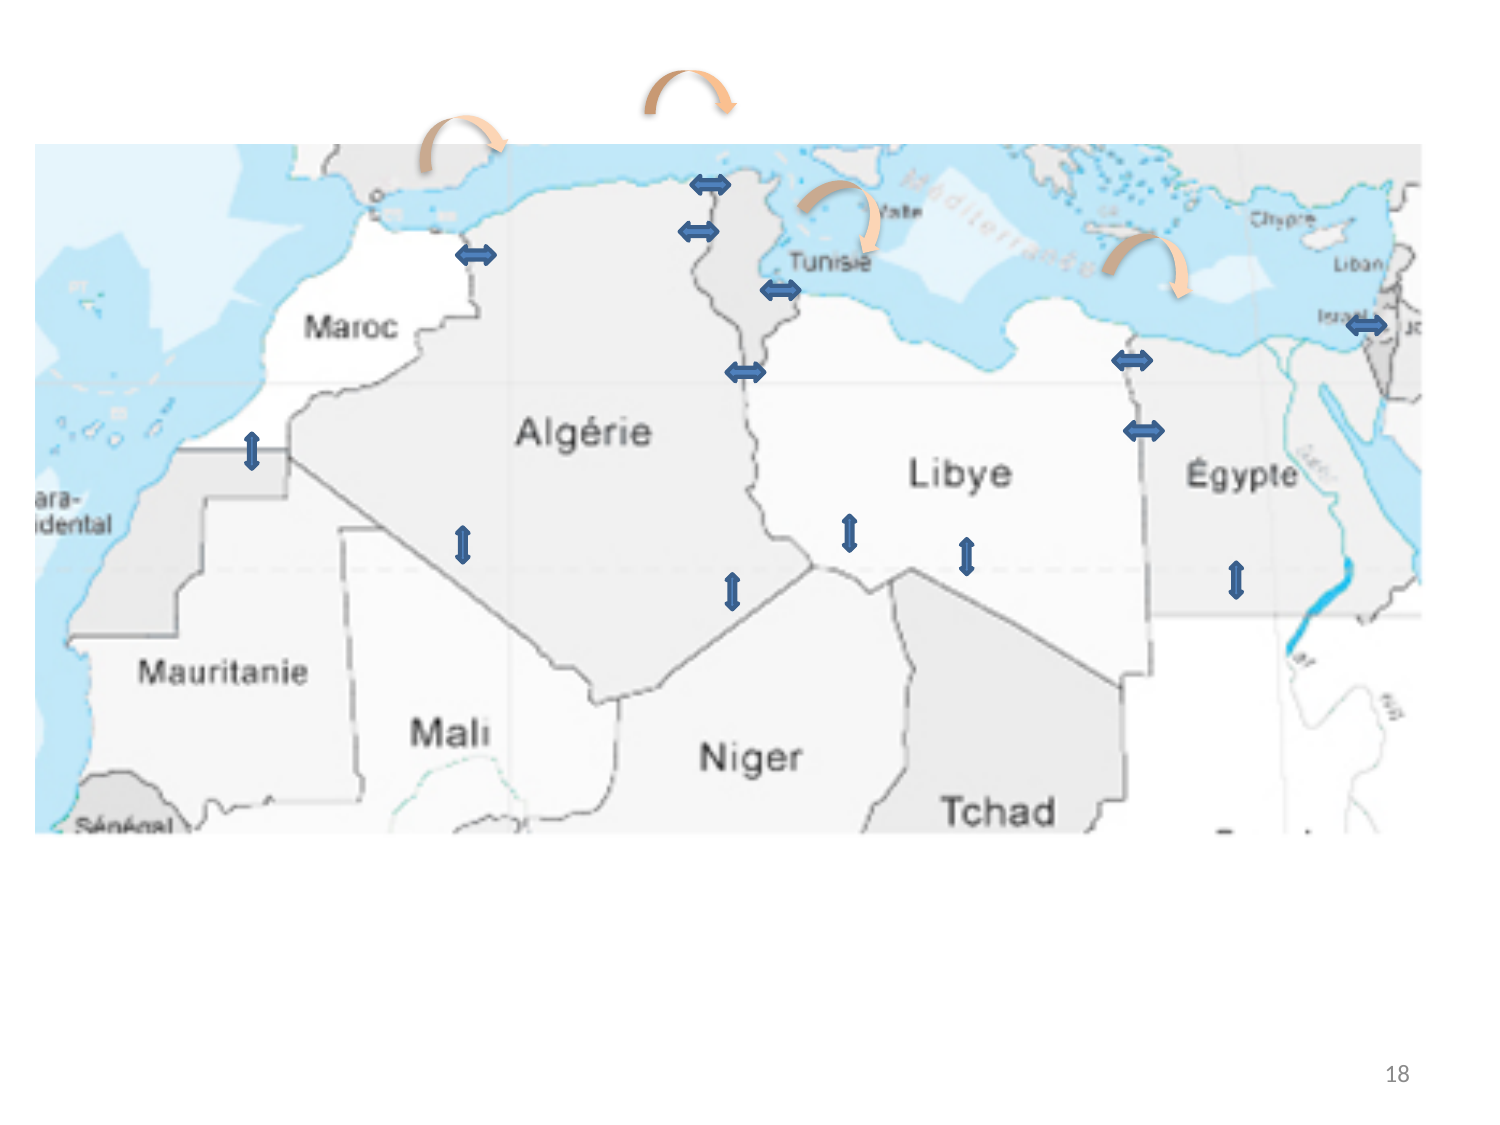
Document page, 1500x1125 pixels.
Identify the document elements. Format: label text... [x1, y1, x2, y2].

text_box [644, 70, 738, 115]
slide_number 18 [1074, 1042, 1425, 1103]
text_box [423, 115, 509, 142]
picture [34, 144, 1429, 844]
